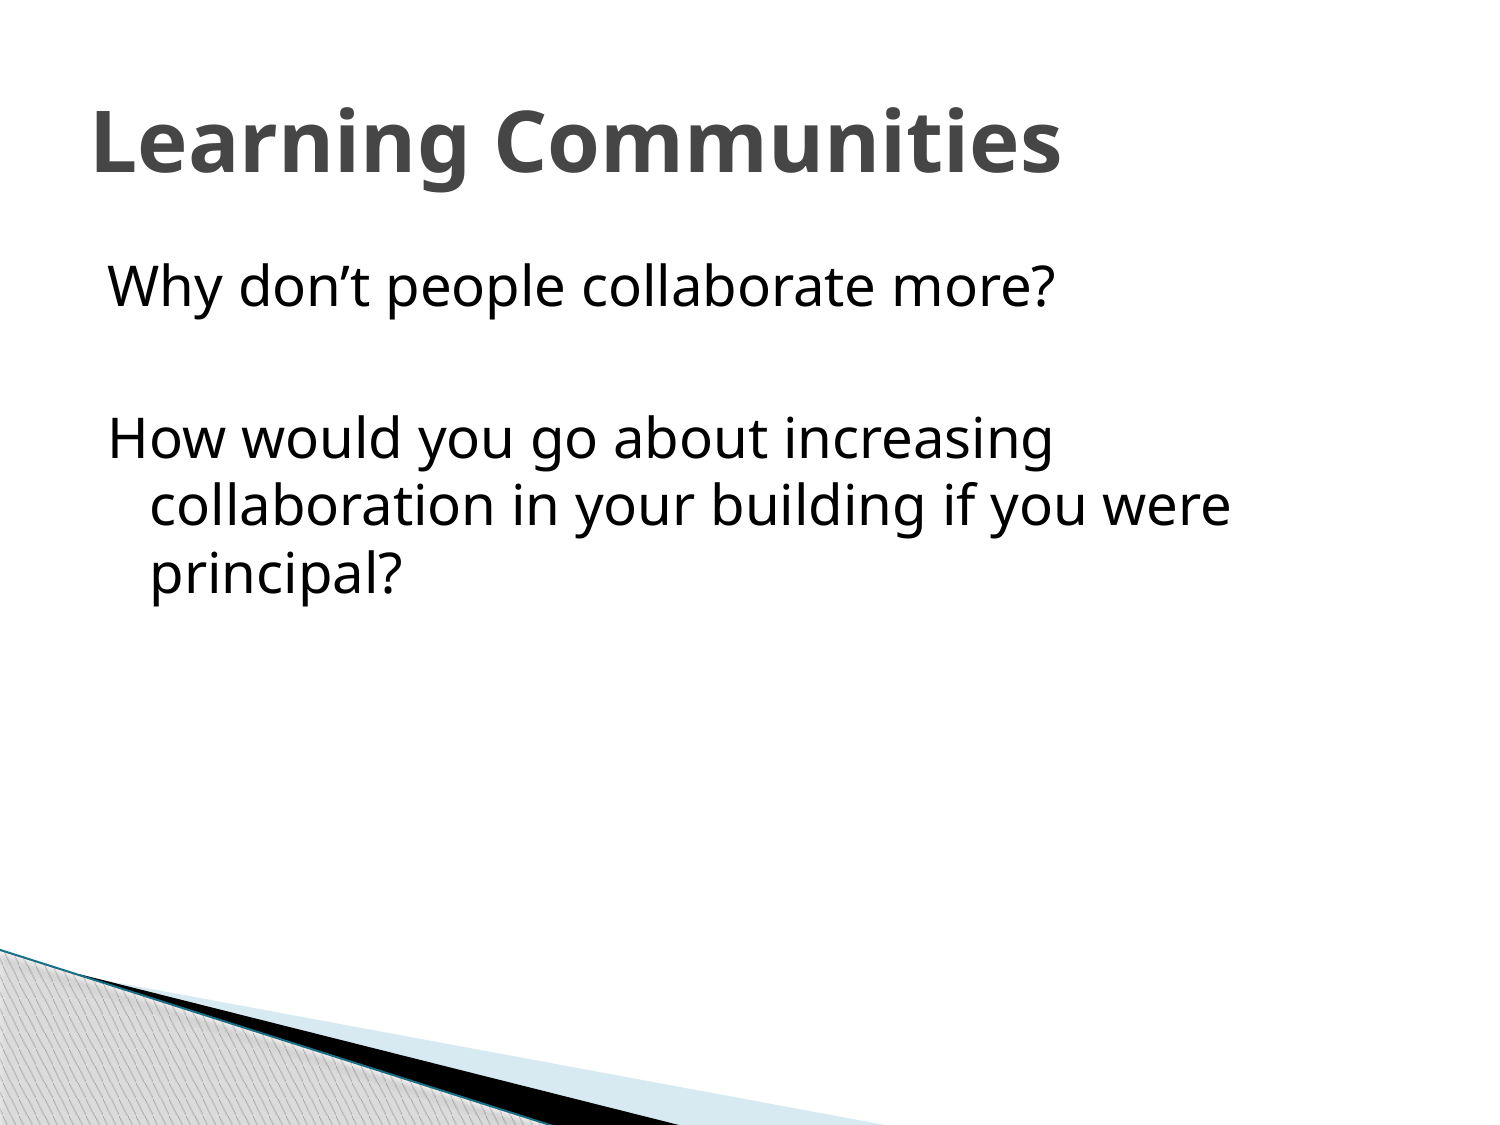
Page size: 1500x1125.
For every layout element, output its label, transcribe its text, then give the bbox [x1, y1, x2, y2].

title Learning Communities [75, 45, 1425, 233]
list Why don’t people collaborate more? How would you go about increasing collaboration in your building if you were principal? [75, 243, 1425, 986]
